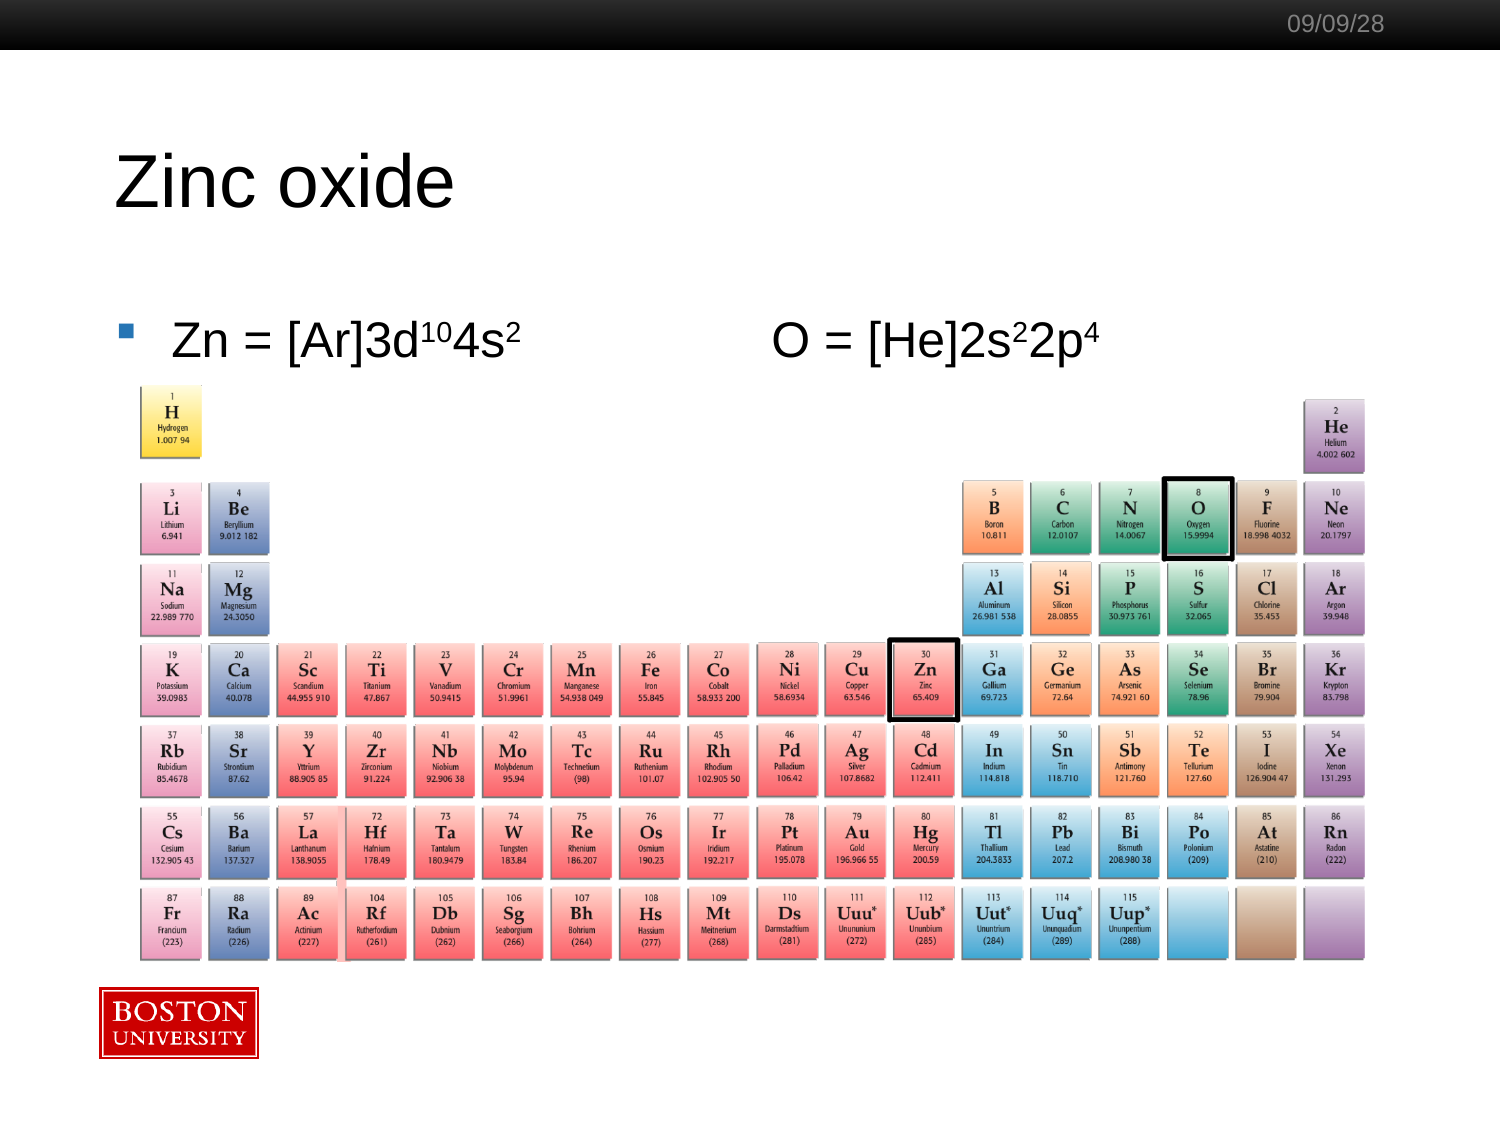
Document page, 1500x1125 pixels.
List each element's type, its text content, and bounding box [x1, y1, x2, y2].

list Zn = [Ar]3d104s2 O = [He]2s22p4 [99, 299, 1401, 938]
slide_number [1087, 0, 1401, 51]
picture [99, 987, 259, 1059]
picture [140, 385, 1365, 963]
title Zinc oxide [99, 124, 1401, 238]
